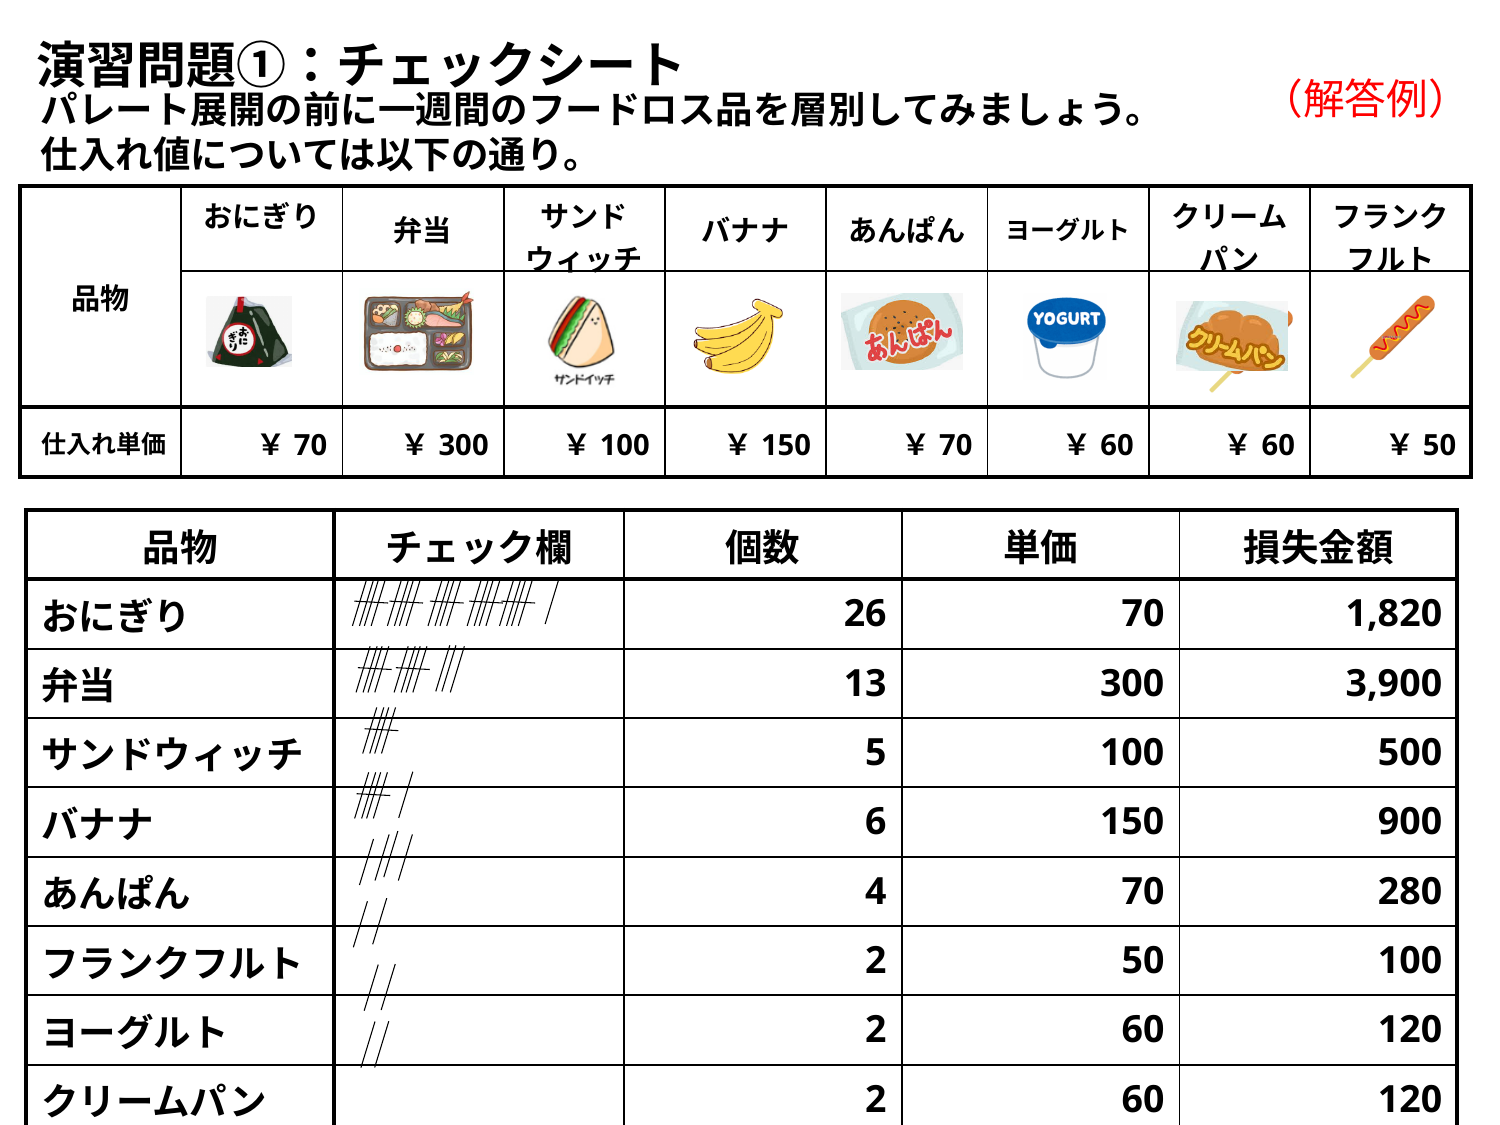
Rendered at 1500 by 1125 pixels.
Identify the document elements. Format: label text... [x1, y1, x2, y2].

table_cell [336, 1066, 623, 1125]
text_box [383, 831, 398, 878]
table_cell ￥150 [666, 409, 825, 475]
table_cell 100 [1180, 927, 1455, 994]
table_cell 2 [625, 927, 901, 994]
table_header あんぱん [827, 188, 987, 270]
table_cell 5 [625, 719, 901, 786]
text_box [372, 898, 387, 945]
table_cell バナナ [28, 788, 332, 856]
table_cell 2 [625, 996, 901, 1064]
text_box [362, 707, 399, 754]
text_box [374, 834, 390, 881]
table_cell [827, 272, 987, 405]
table_cell あんぱん [28, 858, 332, 925]
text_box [364, 964, 379, 1011]
table_header クリームパン [1150, 188, 1309, 270]
table_header バナナ [666, 188, 825, 270]
text_box 演習問題①：チェックシート [22, 14, 1446, 101]
table_cell 50 [903, 927, 1179, 994]
table_header おにぎり [182, 188, 342, 270]
table_cell [182, 272, 342, 405]
table_cell 60 [903, 996, 1179, 1064]
table_cell 900 [1180, 788, 1455, 856]
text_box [356, 646, 392, 693]
table_cell 仕入れ単価 [22, 409, 180, 475]
table_header ヨーグルト [988, 188, 1148, 270]
table_cell ￥60 [1150, 409, 1309, 475]
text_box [398, 771, 413, 818]
picture [841, 293, 963, 370]
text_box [545, 577, 560, 625]
table_header 損失金額 [1180, 512, 1455, 577]
table_cell [336, 788, 623, 856]
table_cell [988, 272, 1148, 405]
table_cell おにぎり [28, 581, 332, 648]
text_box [381, 963, 396, 1011]
table_header 単価 [903, 512, 1179, 577]
table_cell [336, 996, 623, 1064]
table_cell 500 [1180, 719, 1455, 786]
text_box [450, 646, 465, 693]
table_cell [336, 719, 623, 786]
picture [1023, 293, 1107, 380]
table_cell ￥300 [343, 409, 503, 475]
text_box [467, 579, 499, 626]
table_cell 26 [625, 581, 901, 648]
picture [205, 296, 292, 367]
table_cell ヨーグルト [28, 996, 332, 1064]
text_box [427, 579, 464, 626]
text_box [353, 901, 368, 948]
table_cell ￥70 [827, 409, 987, 475]
table_cell [1150, 272, 1309, 405]
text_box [352, 579, 387, 626]
table_cell [336, 581, 623, 648]
table_cell 弁当 [28, 650, 332, 717]
table_cell 13 [625, 650, 901, 717]
table_cell 6 [625, 788, 901, 856]
table_cell 120 [1180, 996, 1455, 1064]
table_cell クリームパン [28, 1066, 332, 1125]
table_cell サンドウィッチ [28, 719, 332, 786]
table_cell 120 [1180, 1066, 1455, 1125]
table_cell [505, 272, 664, 405]
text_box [435, 645, 441, 692]
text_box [441, 645, 456, 692]
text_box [359, 838, 374, 886]
picture [1176, 301, 1306, 393]
table_cell [666, 272, 825, 405]
table_cell [1311, 272, 1469, 405]
table_cell 70 [903, 581, 1179, 648]
table_cell 300 [903, 650, 1179, 717]
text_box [360, 1021, 374, 1068]
table_cell 70 [903, 858, 1179, 925]
table_header 個数 [625, 512, 901, 577]
picture [1328, 287, 1448, 379]
table_cell ￥50 [1311, 409, 1469, 475]
table_cell [336, 858, 623, 925]
table_header 弁当 [343, 188, 503, 270]
table_header 品物 [22, 188, 180, 405]
table_cell [336, 650, 623, 717]
table_header 品物 [28, 512, 332, 577]
table_cell ￥70 [182, 409, 342, 475]
table_cell ￥60 [988, 409, 1148, 475]
picture [530, 292, 629, 393]
table_cell 100 [903, 719, 1179, 786]
picture [679, 288, 791, 378]
table_cell 1,820 [1180, 581, 1455, 648]
table_cell [336, 927, 623, 994]
table_cell 3,900 [1180, 650, 1455, 717]
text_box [398, 834, 413, 881]
text_box （解答例） [1246, 65, 1500, 131]
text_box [394, 646, 430, 693]
table_cell 60 [903, 1066, 1179, 1125]
table_cell ￥100 [505, 409, 664, 475]
table_cell 4 [625, 858, 901, 925]
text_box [499, 579, 536, 626]
table_cell フランクフルト [28, 927, 332, 994]
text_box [387, 579, 424, 626]
table_header チェック欄 [336, 512, 623, 577]
table_cell 2 [625, 1066, 901, 1125]
table_header サンドウィッチ [505, 188, 664, 270]
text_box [354, 772, 391, 819]
table_cell 150 [903, 788, 1179, 856]
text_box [374, 1021, 389, 1068]
text_box パレート展開の前に一週間のフードロス品を層別してみましょう。 仕入れ値については以下の通り。 [25, 101, 1266, 183]
table_cell 280 [1180, 858, 1455, 925]
table_header フランクフルト [1311, 188, 1469, 270]
table_cell [343, 272, 503, 405]
picture [359, 288, 474, 375]
